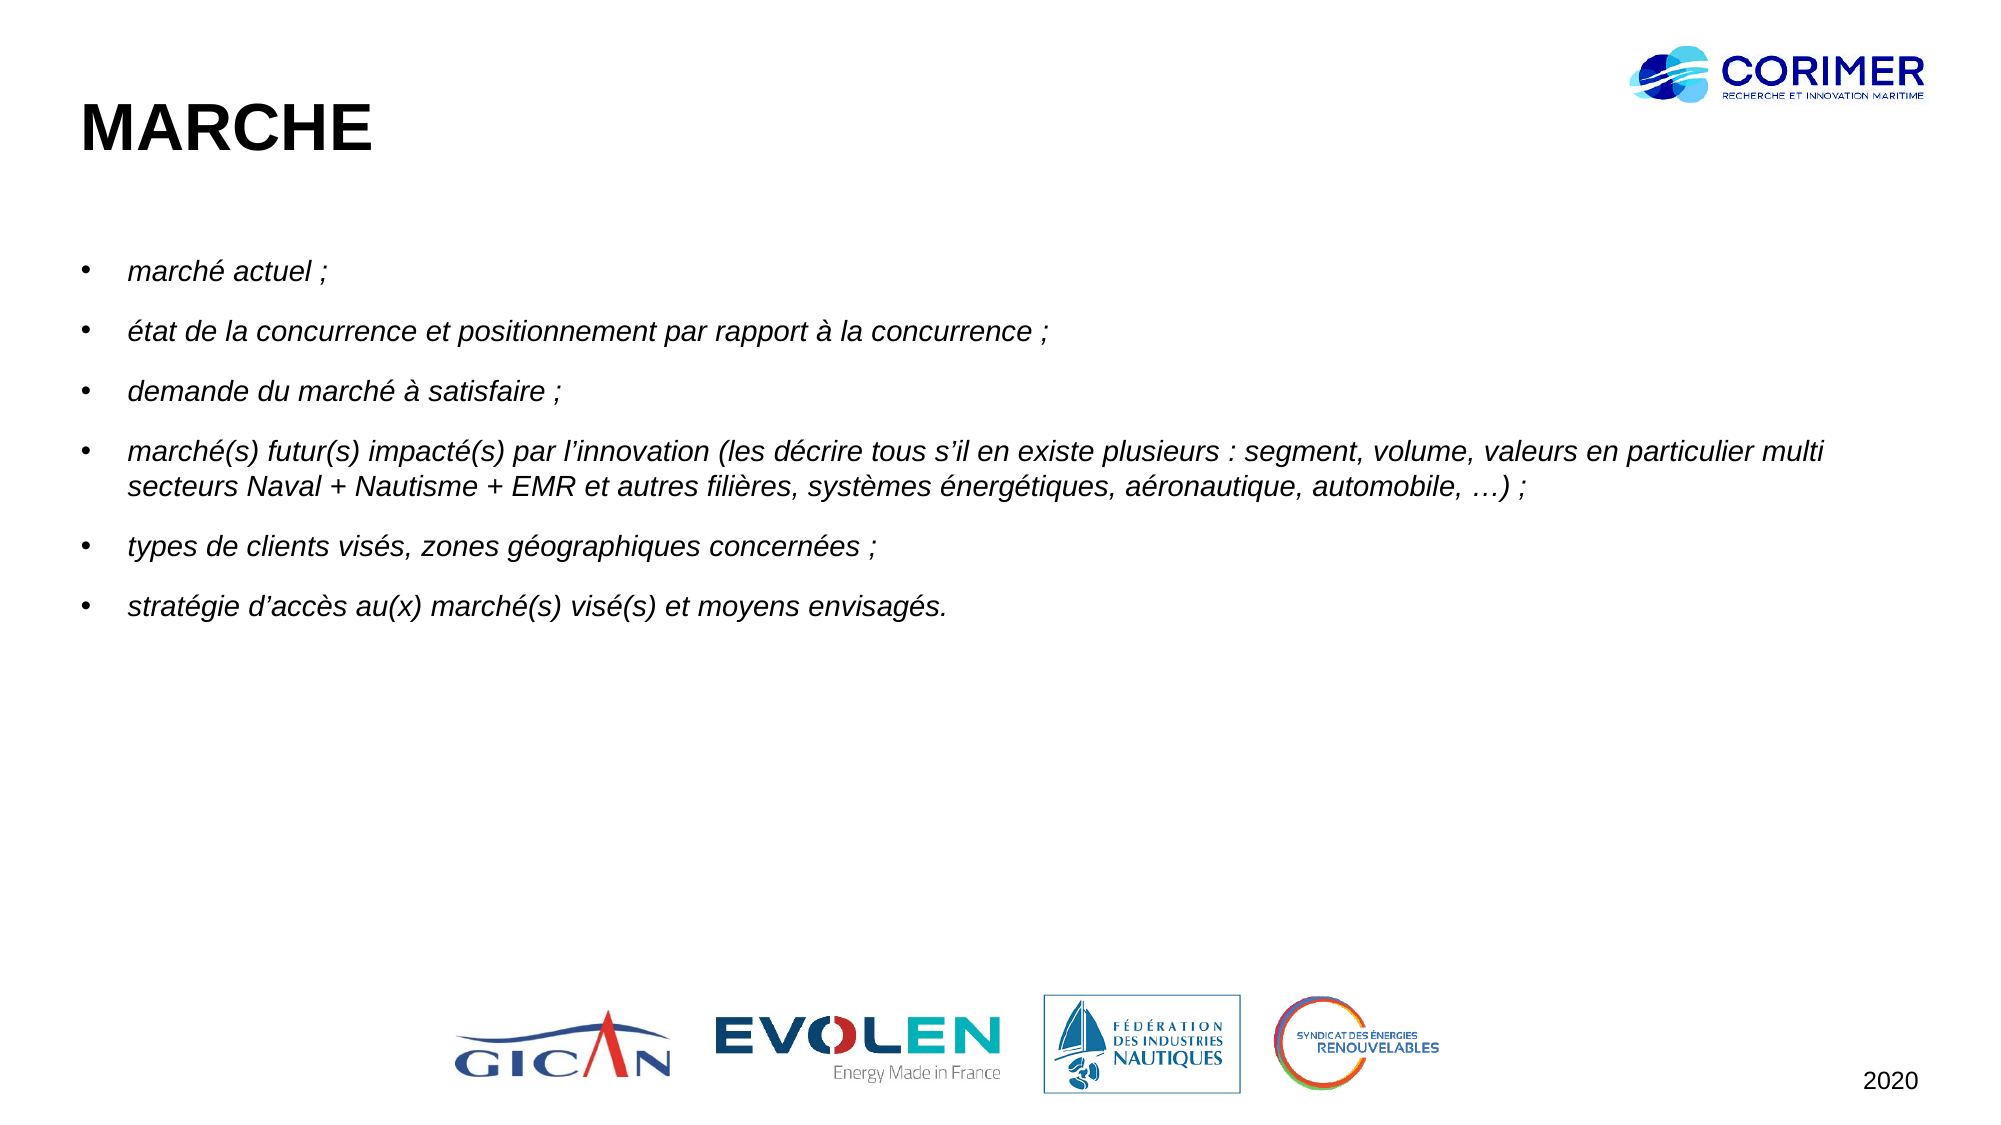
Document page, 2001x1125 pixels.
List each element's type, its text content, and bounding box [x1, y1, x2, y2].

picture [1265, 988, 1447, 1098]
picture [1036, 990, 1247, 1102]
picture [716, 1016, 1000, 1083]
picture [455, 1010, 670, 1077]
list marché actuel ; état de la concurrence et positionnement par rapport à la concurrence ; demande du marché à satisfaire ; marché(s) futur(s) impacté(s) par l’innovation (les décrire tous s’il en existe plusieurs : segment, volume, valeurs en particulier multi secteurs Naval + Nautisme + EMR et autres filières, systèmes énergétiques, aéronautique, automobile, …) ; types de clients visés, zones géographiques concernées ; stratégie d’accès au(x) marché(s) visé(s) et moyens envisagés. [65, 244, 1935, 807]
picture [1604, 15, 1949, 131]
title MARCHE [65, 85, 1935, 189]
